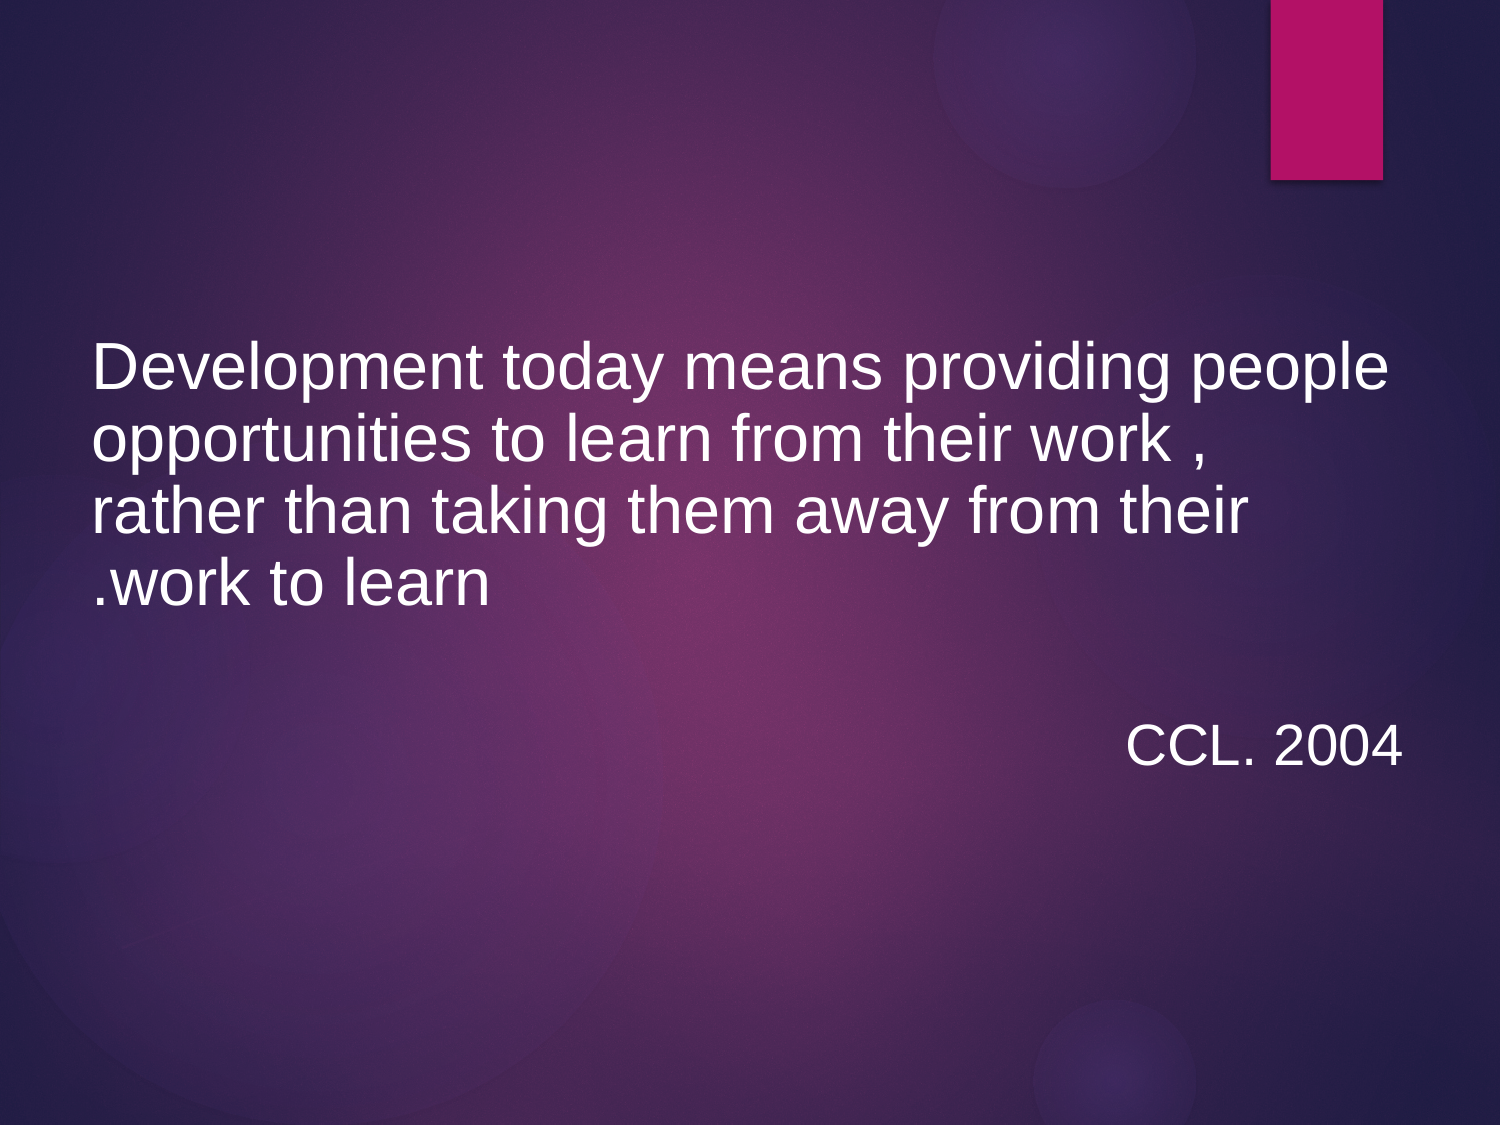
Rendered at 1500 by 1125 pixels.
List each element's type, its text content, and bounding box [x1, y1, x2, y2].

list Development today means providing people opportunities to learn from their work , rather than taking them away from their work to learn. CCL. 2004 [76, 243, 1436, 988]
